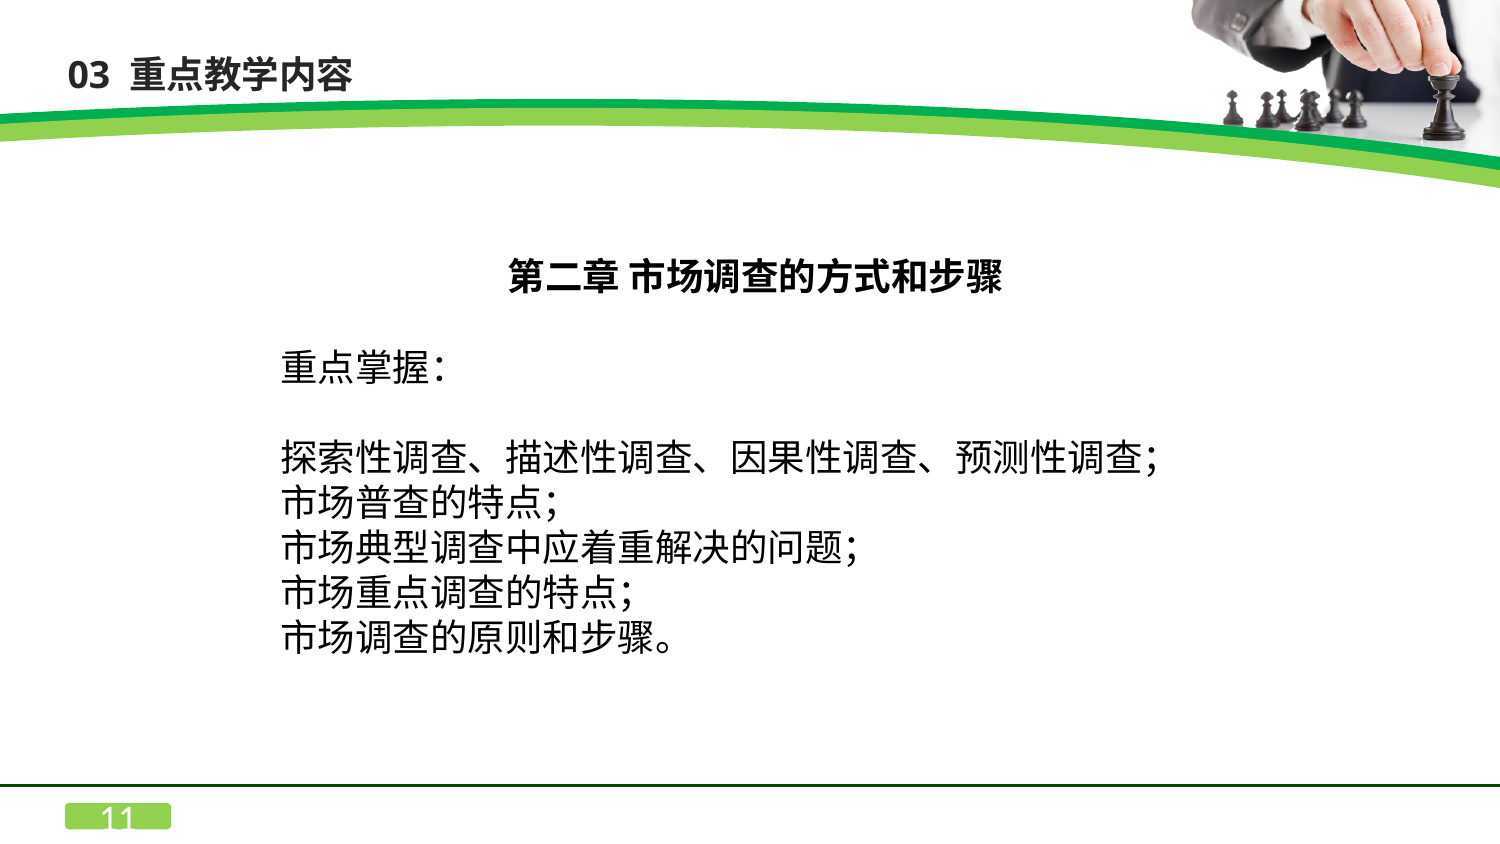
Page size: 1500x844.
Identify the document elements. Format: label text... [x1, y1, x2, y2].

text_box 第二章 市场调查的方式和步骤 重点掌握： 探索性调查、描述性调查、因果性调查、预测性调查； 市场普查的特点； 市场典型调查中应着重解决的问题； 市场重点调查的特点； 市场调查的原则和步骤。 [265, 250, 1247, 666]
text_box 03 重点教学内容 [52, 43, 369, 104]
picture [1187, 151, 1245, 157]
picture [1187, 0, 1500, 156]
